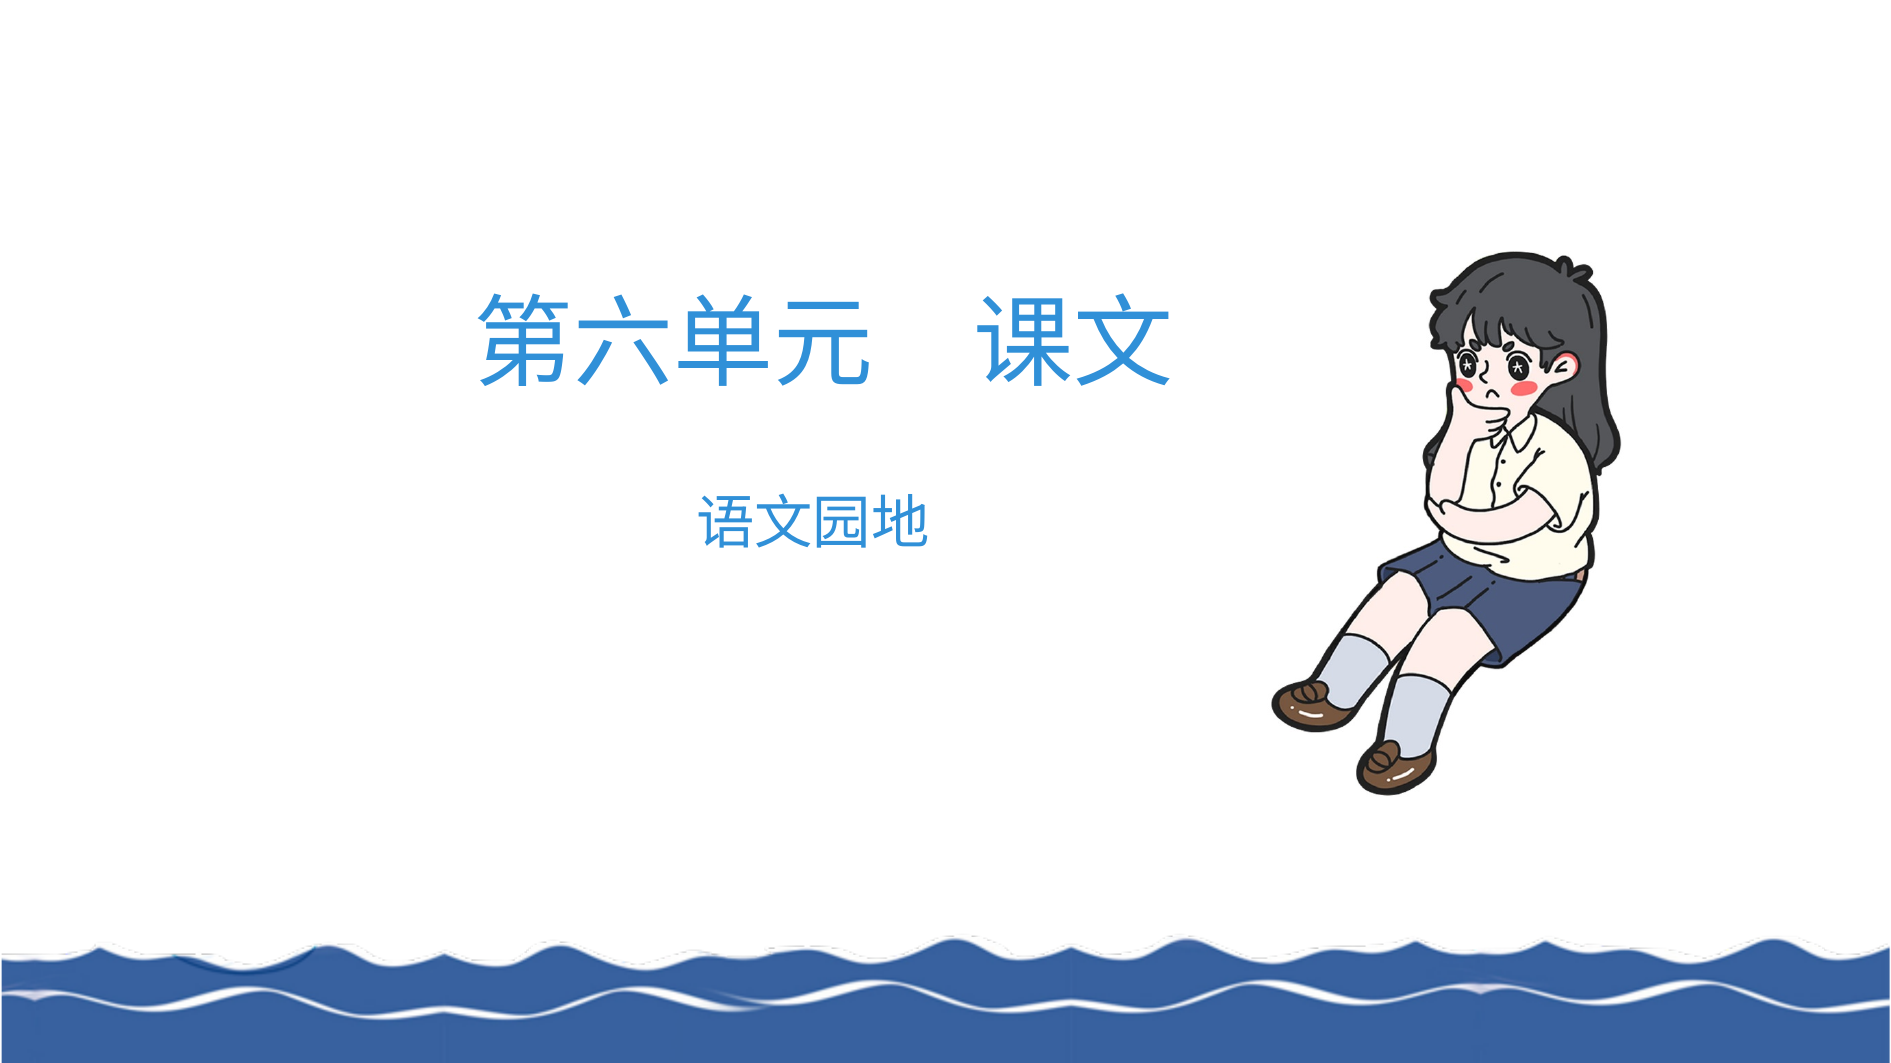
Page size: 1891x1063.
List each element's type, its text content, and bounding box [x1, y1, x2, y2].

picture [1, 886, 1891, 1063]
picture [1267, 240, 1643, 831]
text_box 语文园地 [279, 442, 1267, 563]
text_box 第六单元 课文 [186, 271, 1267, 407]
